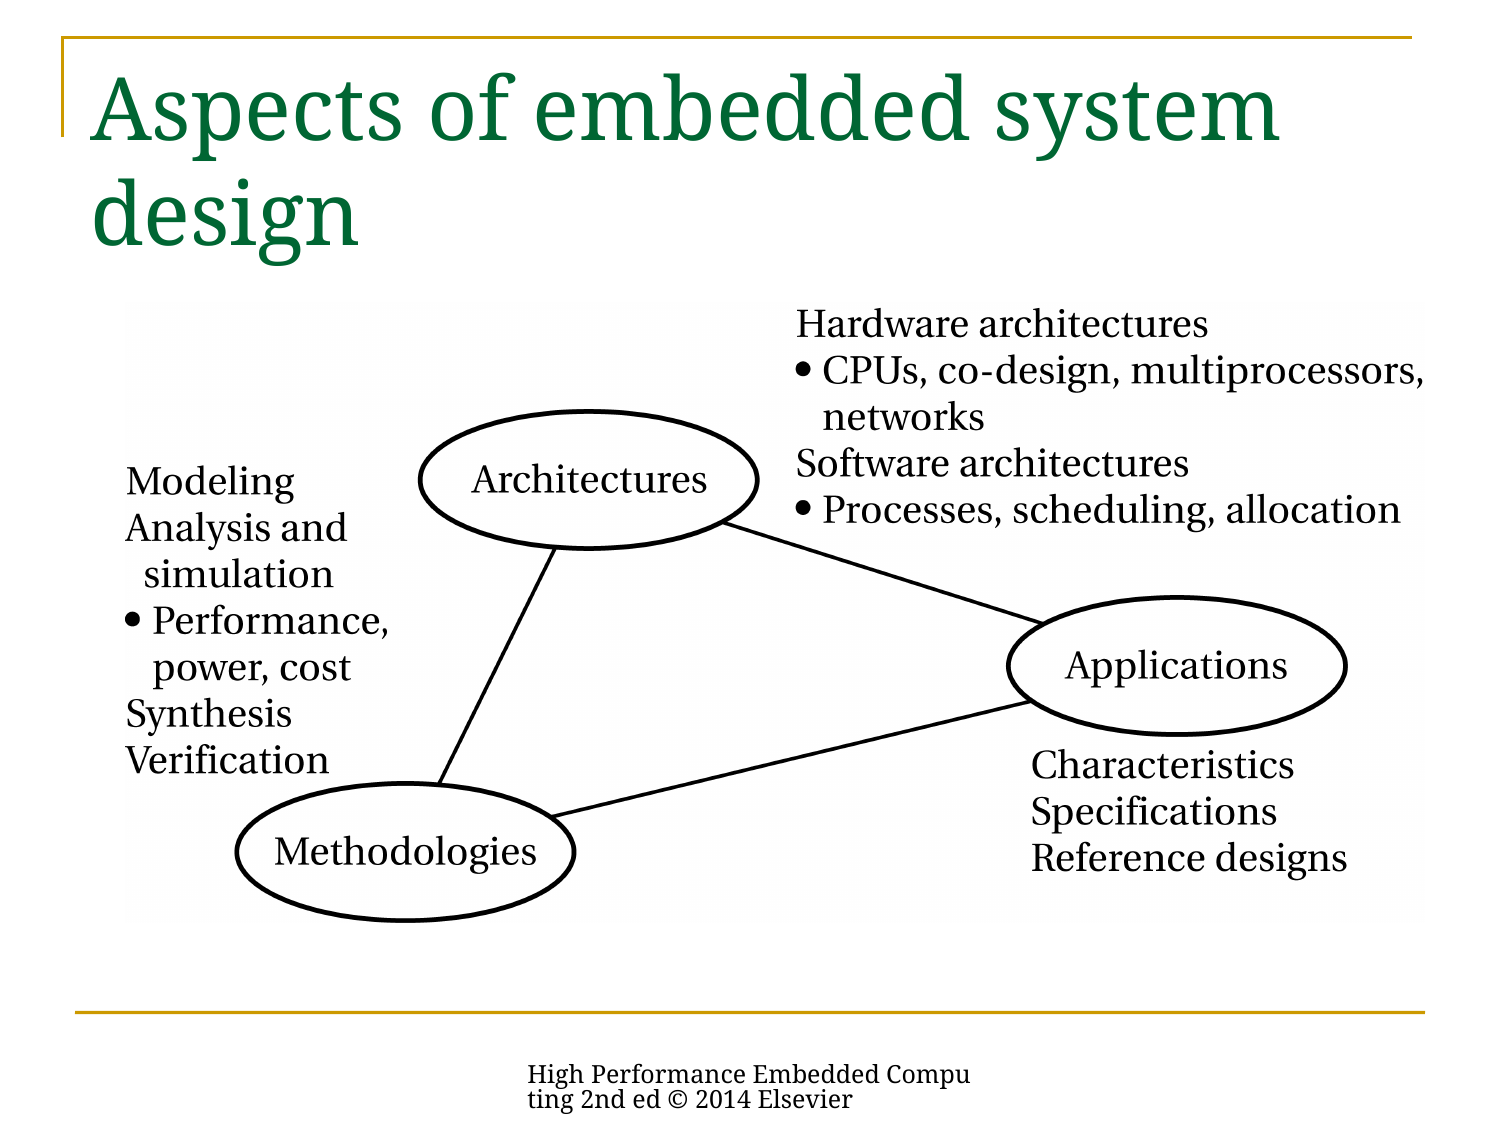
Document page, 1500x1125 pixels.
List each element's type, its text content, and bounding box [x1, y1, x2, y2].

footer High Performance Embedded Computing 2nd ed © 2014 Elsevier [512, 1025, 988, 1100]
title Aspects of embedded system design [75, 45, 1425, 233]
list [124, 302, 1426, 924]
